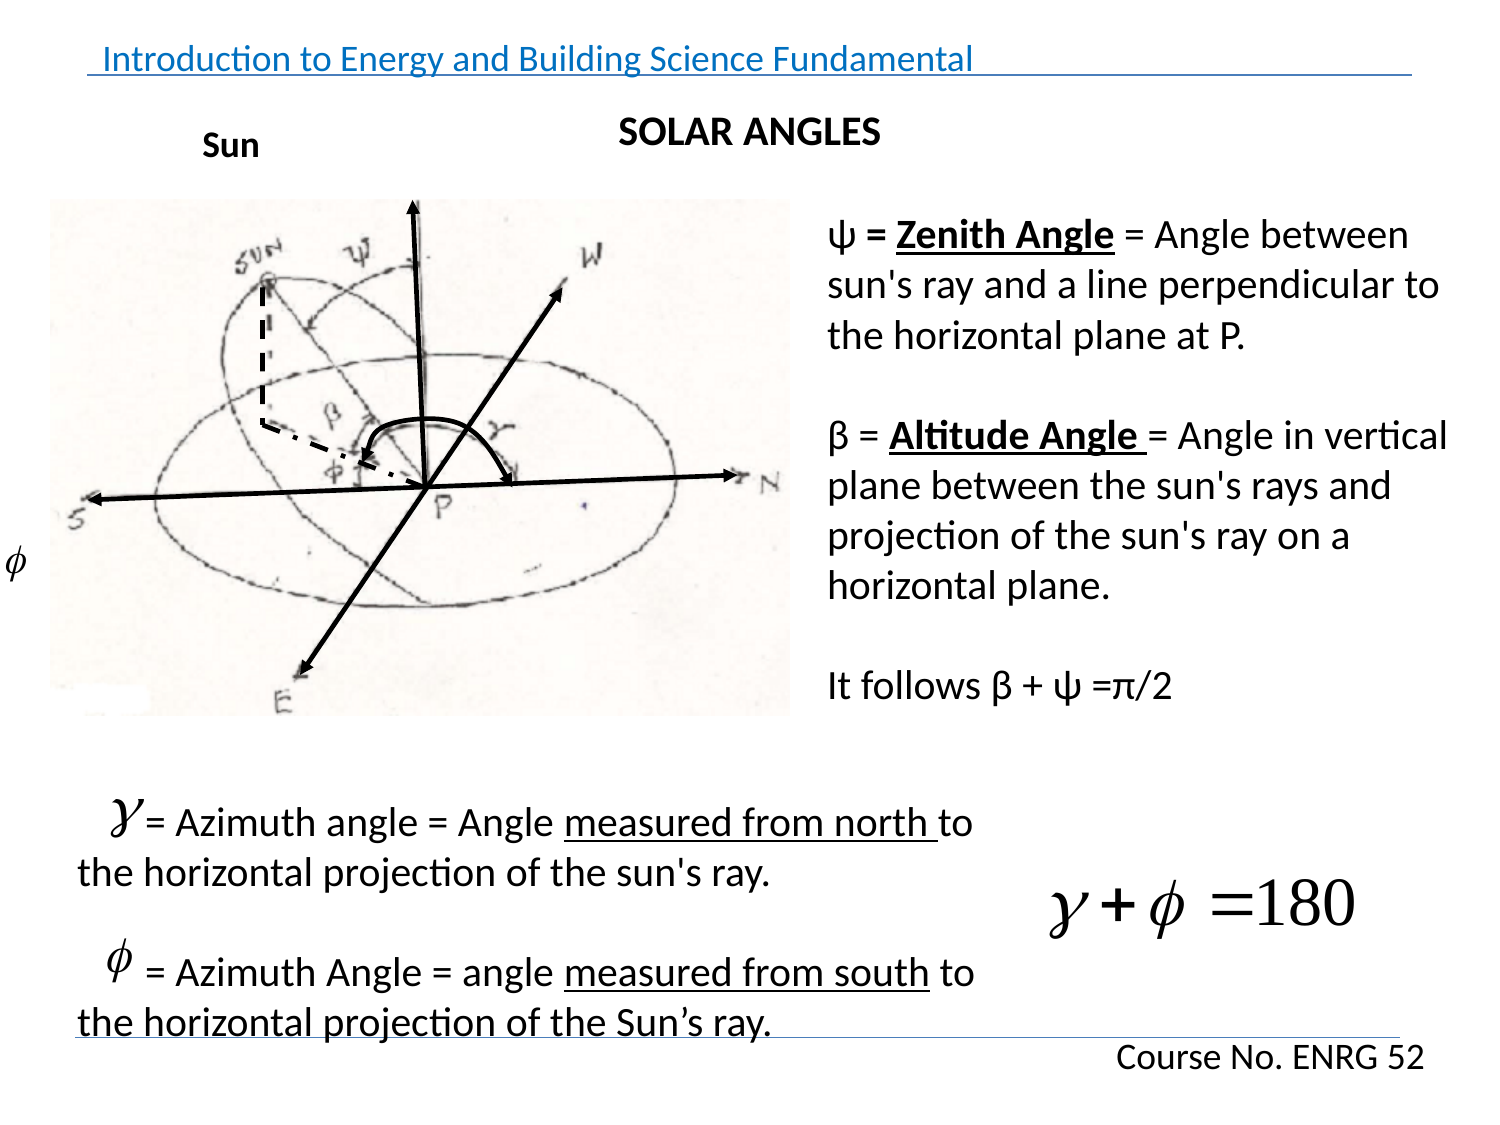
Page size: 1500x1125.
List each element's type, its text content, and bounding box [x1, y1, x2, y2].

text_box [1037, 862, 1371, 955]
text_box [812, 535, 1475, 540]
text_box = Azimuth angle = Angle measured from north to the horizontal projection of the sun's ray. = Azimuth Angle = angle measured from south to the horizontal projection of the Sun’s ray. [62, 787, 1025, 1053]
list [49, 199, 790, 716]
text_box ψ = Zenith Angle = Angle between sun's ray and a line perpendicular to the horizontal plane at P. β = Altitude Angle = Angle in vertical plane between the sun's rays and projection of the sun's ray on a horizontal plane. It follows β + ψ =π/2 [812, 199, 1475, 534]
text_box Sun [187, 112, 300, 173]
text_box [99, 924, 143, 994]
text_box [99, 787, 149, 851]
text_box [0, 534, 35, 591]
title SOLAR ANGLES [75, 45, 1425, 213]
text_box ψ = Zenith Angle = Angle between sun's ray and a line perpendicular to the horizontal plane at P. β = Altitude Angle = Angle in vertical plane between the sun's rays and projection of the sun's ray on a horizontal plane. It follows β + ψ =π/2 [812, 541, 1475, 760]
